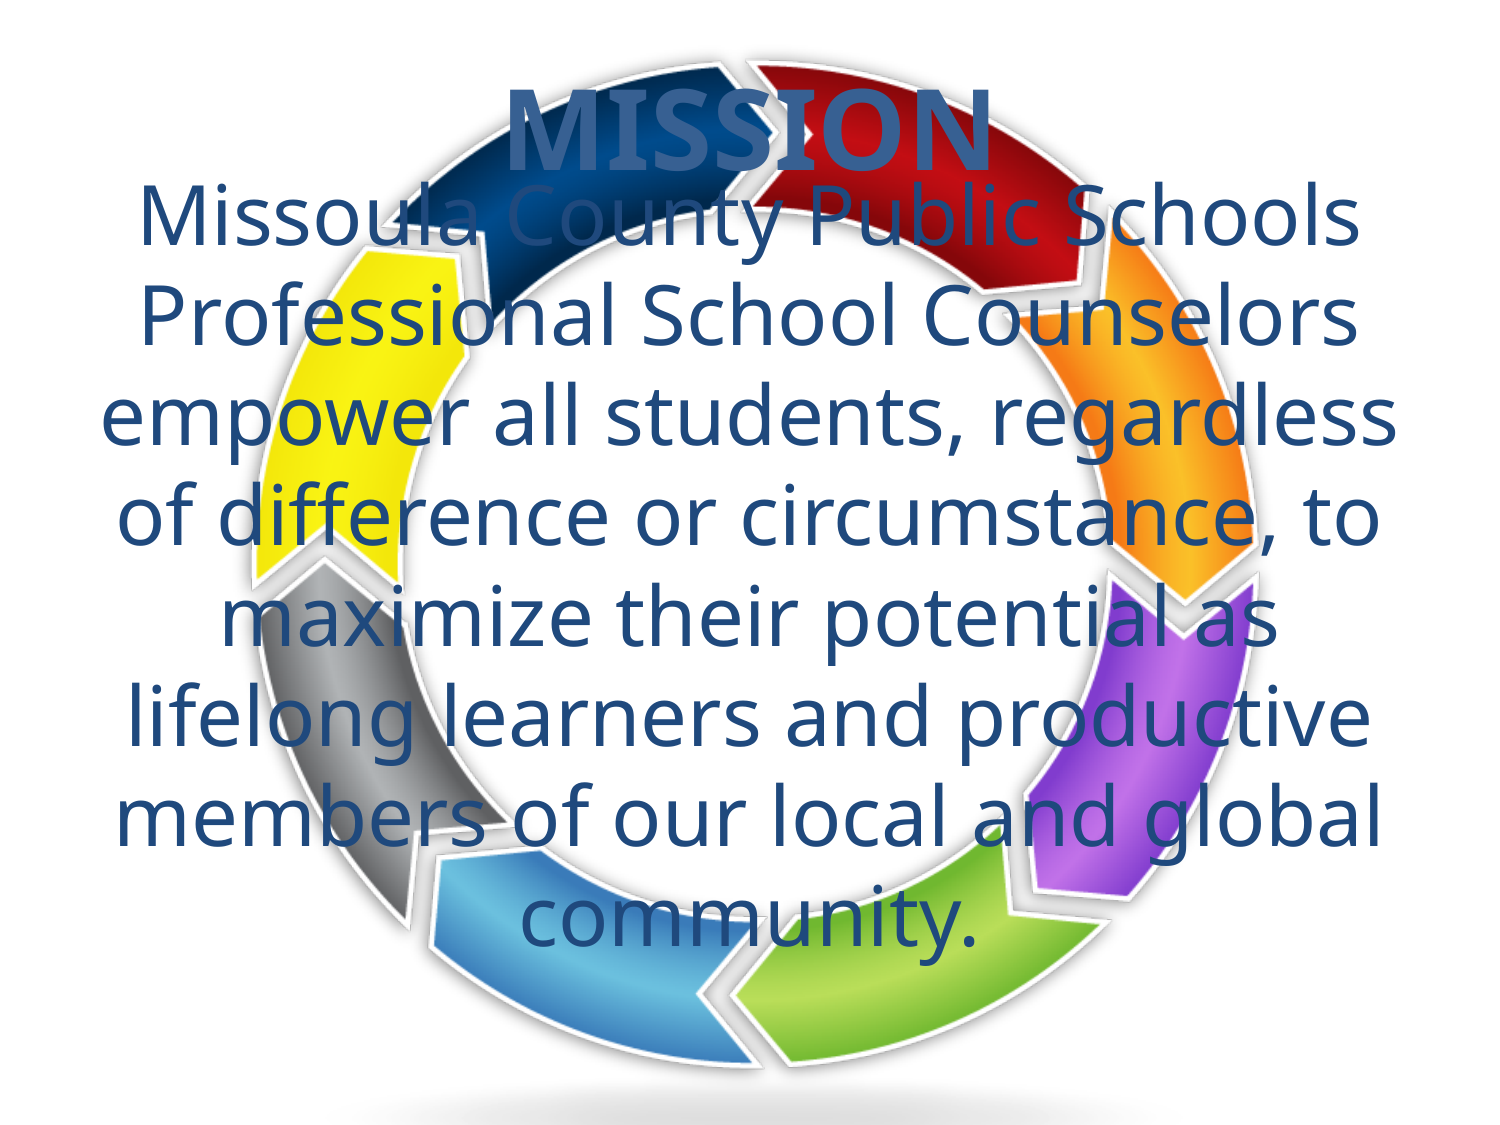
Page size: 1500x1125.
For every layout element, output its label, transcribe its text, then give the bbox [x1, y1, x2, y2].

title Missoula County Public Schools Professional School Counselors empower all students, regardless of difference or circumstance, to maximize their potential as lifelong learners and productive members of our local and global community. [1287, 50, 1425, 1075]
title Missoula County Public Schools Professional School Counselors empower all students, regardless of difference or circumstance, to maximize their potential as lifelong learners and productive members of our local and global community. [75, 50, 219, 1075]
picture [224, 37, 1282, 1125]
